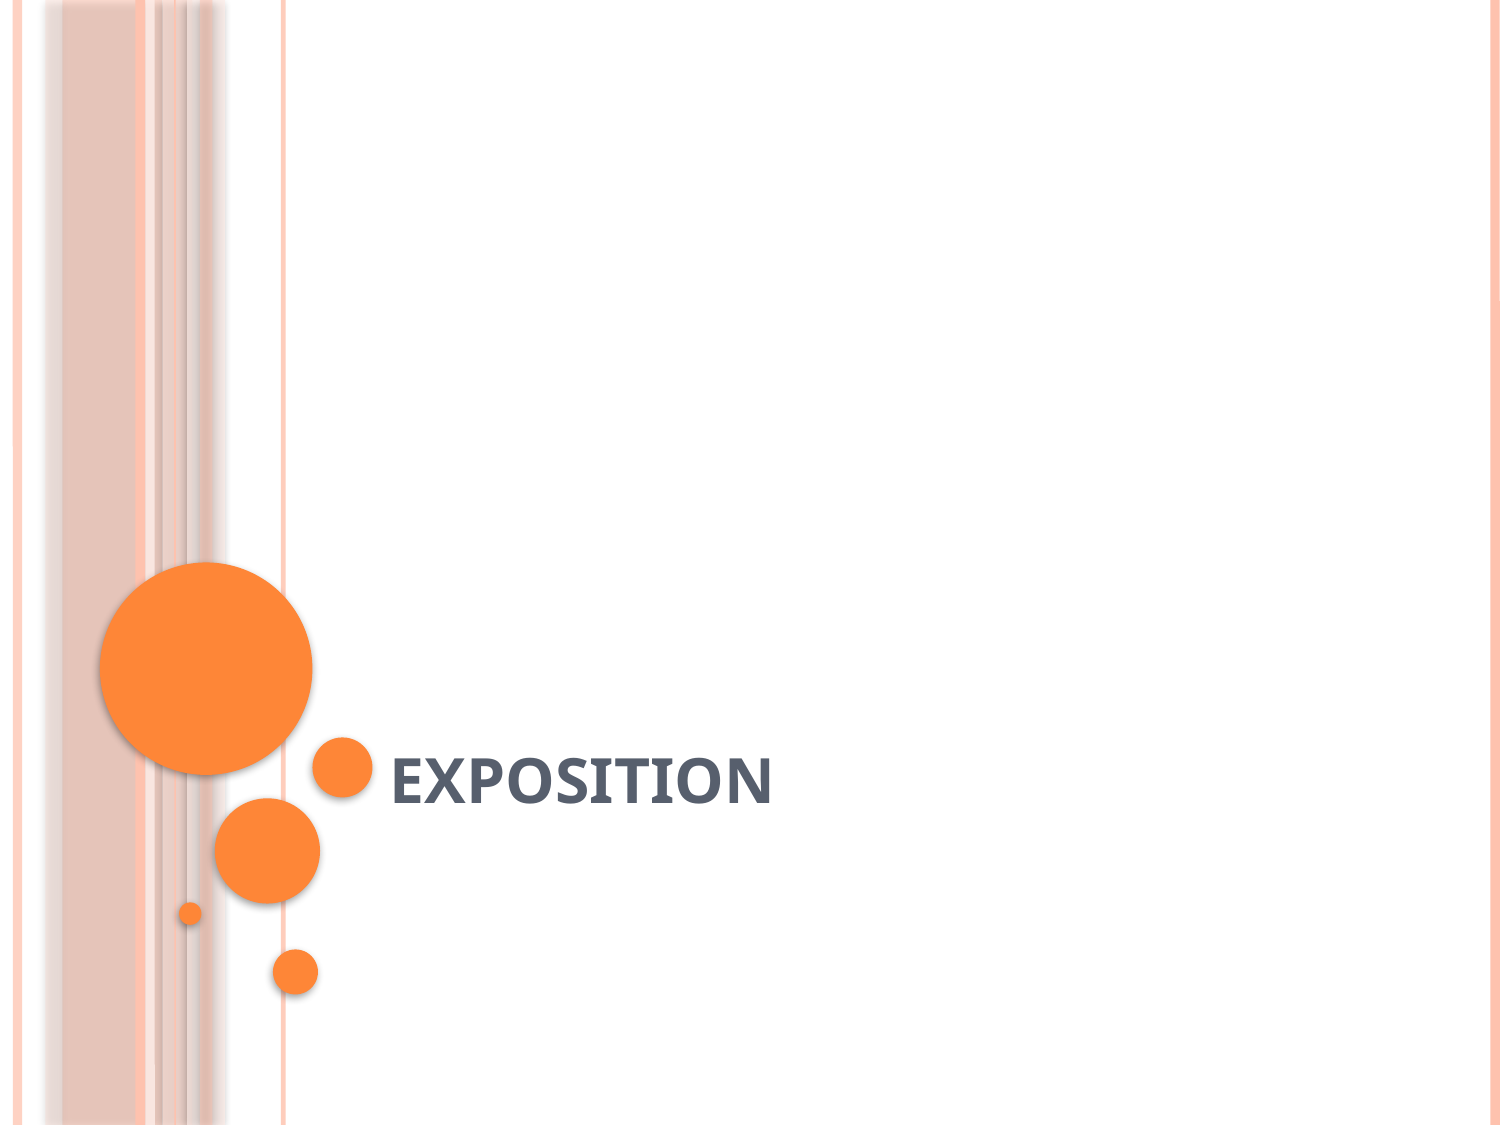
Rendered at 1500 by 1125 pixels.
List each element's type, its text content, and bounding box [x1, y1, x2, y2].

title Exposition [375, 512, 1388, 824]
